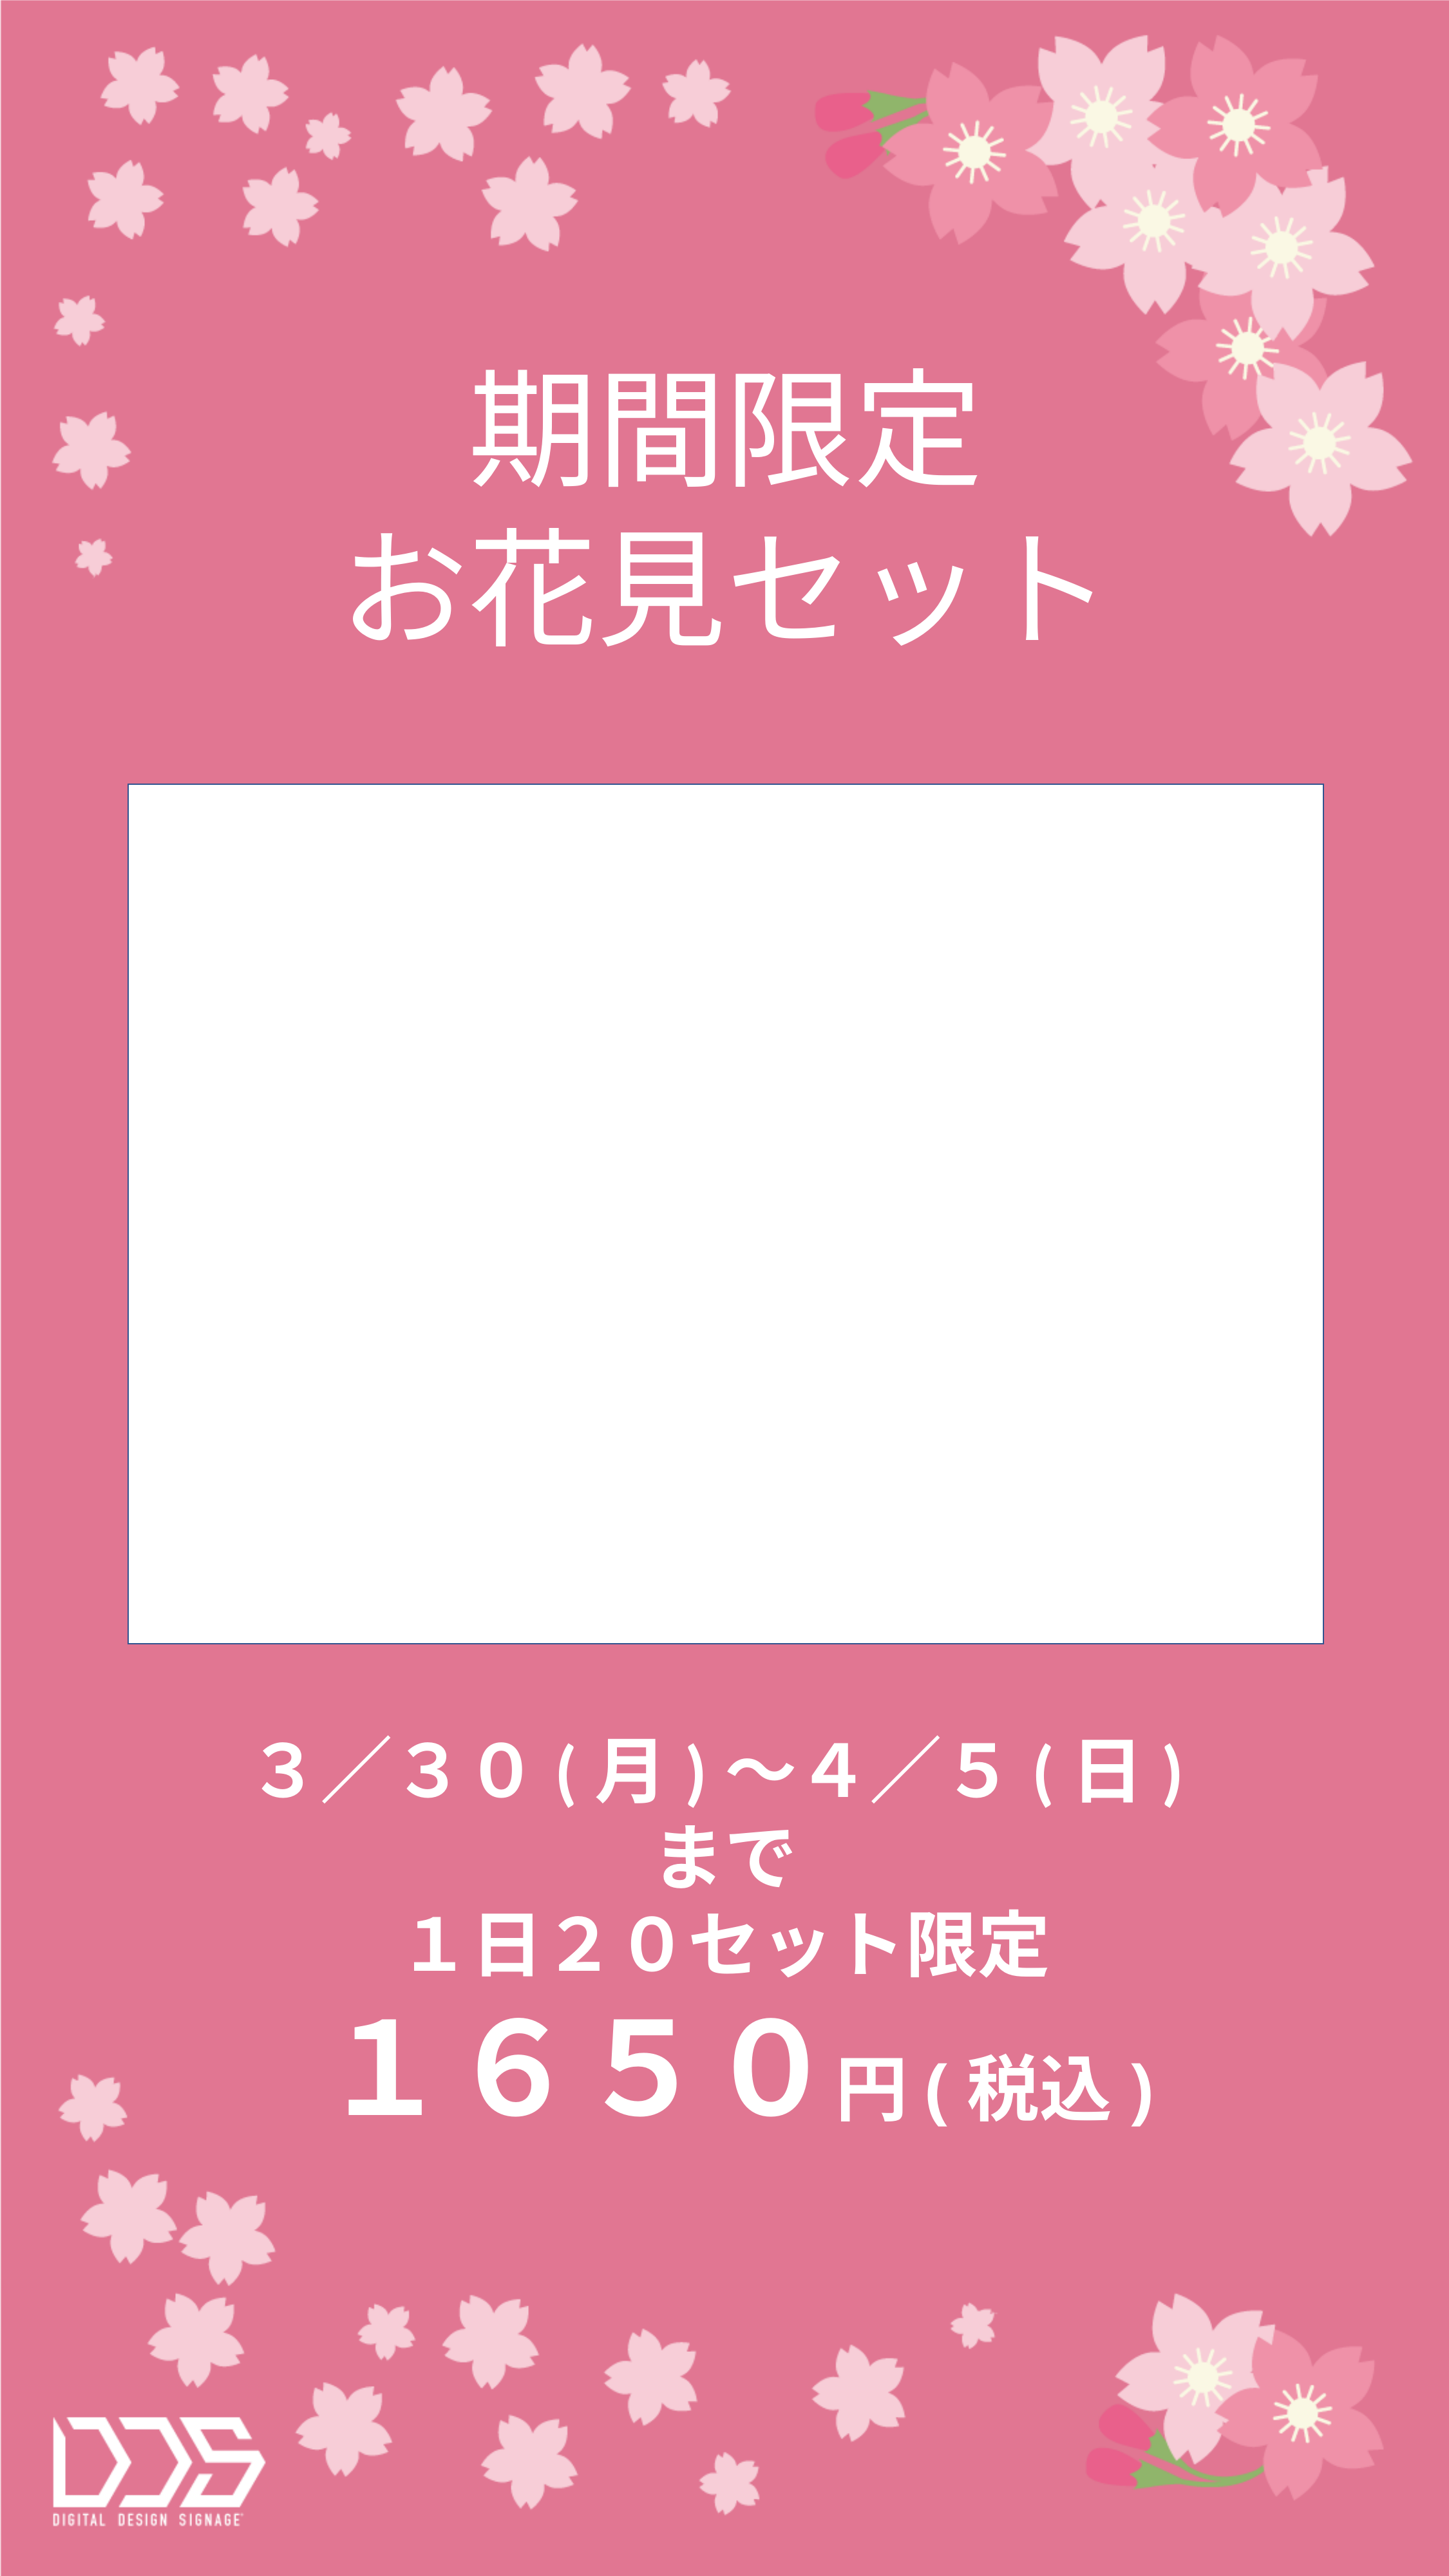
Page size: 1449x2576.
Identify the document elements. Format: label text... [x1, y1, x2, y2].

subtitle 期間限定 お花見セット [128, 361, 1324, 696]
picture [0, 0, 1449, 2576]
text_box １６５０円(税込) [243, 1981, 1231, 2146]
text_box [128, 784, 1324, 1644]
text_box ３／３０(月)～４／５(日)まで １日２０セット限定 [207, 1720, 1242, 1991]
